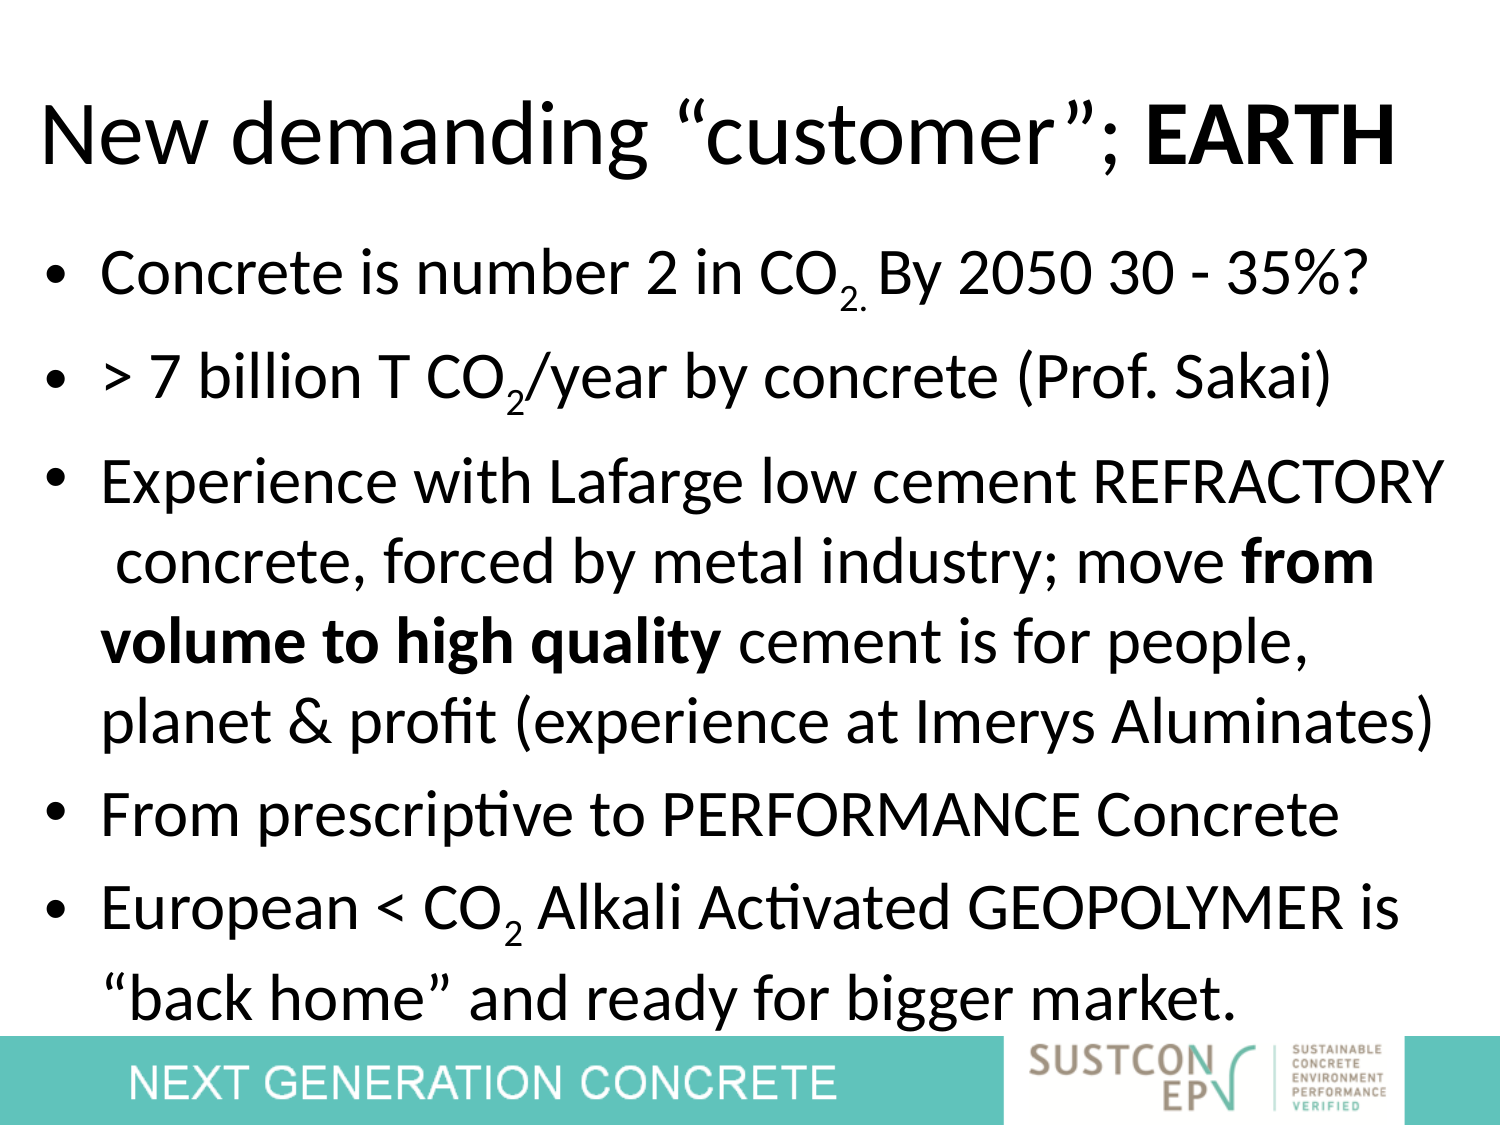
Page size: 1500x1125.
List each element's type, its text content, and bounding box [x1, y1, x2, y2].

list Concrete is number 2 in CO2. By 2050 30 - 35%? > 7 billion T CO2/year by concrete (Prof. Sakai) Experience with Lafarge low cement REFRACTORY concrete, forced by metal industry; move from volume to high quality cement is for people, planet & profit (experience at Imerys Aluminates) From prescriptive to PERFORMANCE Concrete European < CO2 Alkali Activated GEOPOLYMER is “back home” and ready for bigger market. [29, 220, 1471, 1024]
title New demanding “customer”; EARTH [0, 24, 1438, 232]
picture [0, 1036, 1500, 1125]
